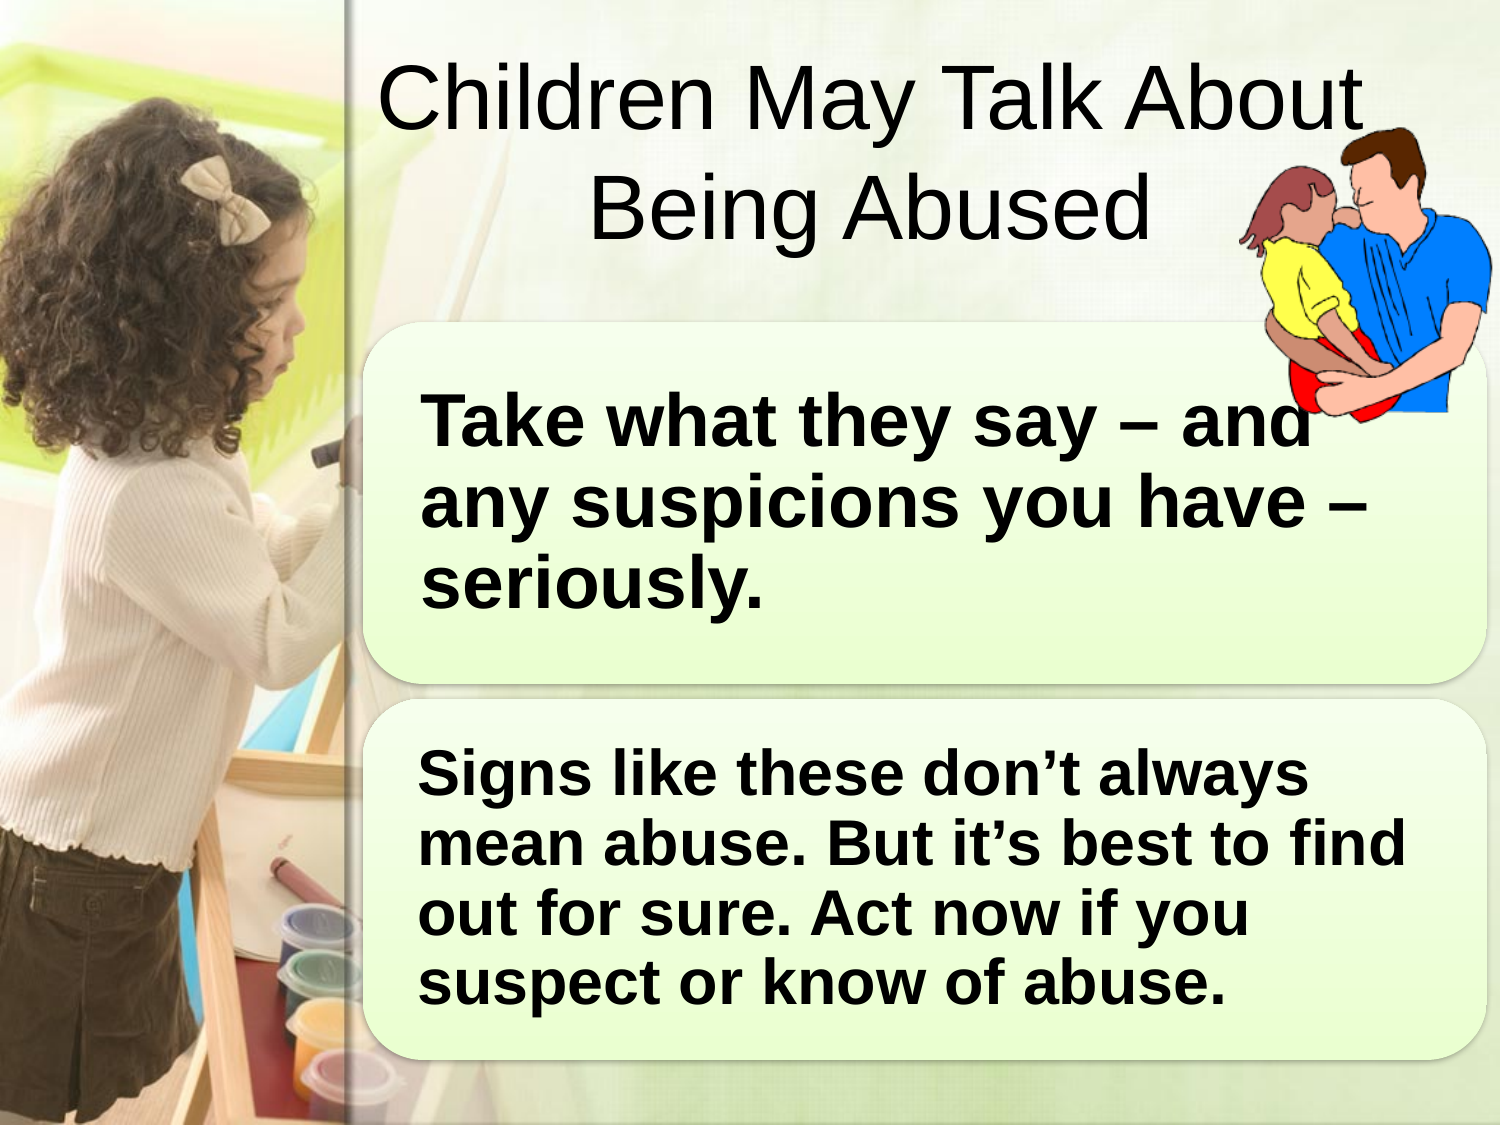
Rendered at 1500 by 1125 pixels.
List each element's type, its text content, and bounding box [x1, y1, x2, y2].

picture [0, 0, 1500, 1125]
title Children May Talk About Being Abused [308, 54, 1433, 242]
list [362, 319, 1488, 1063]
